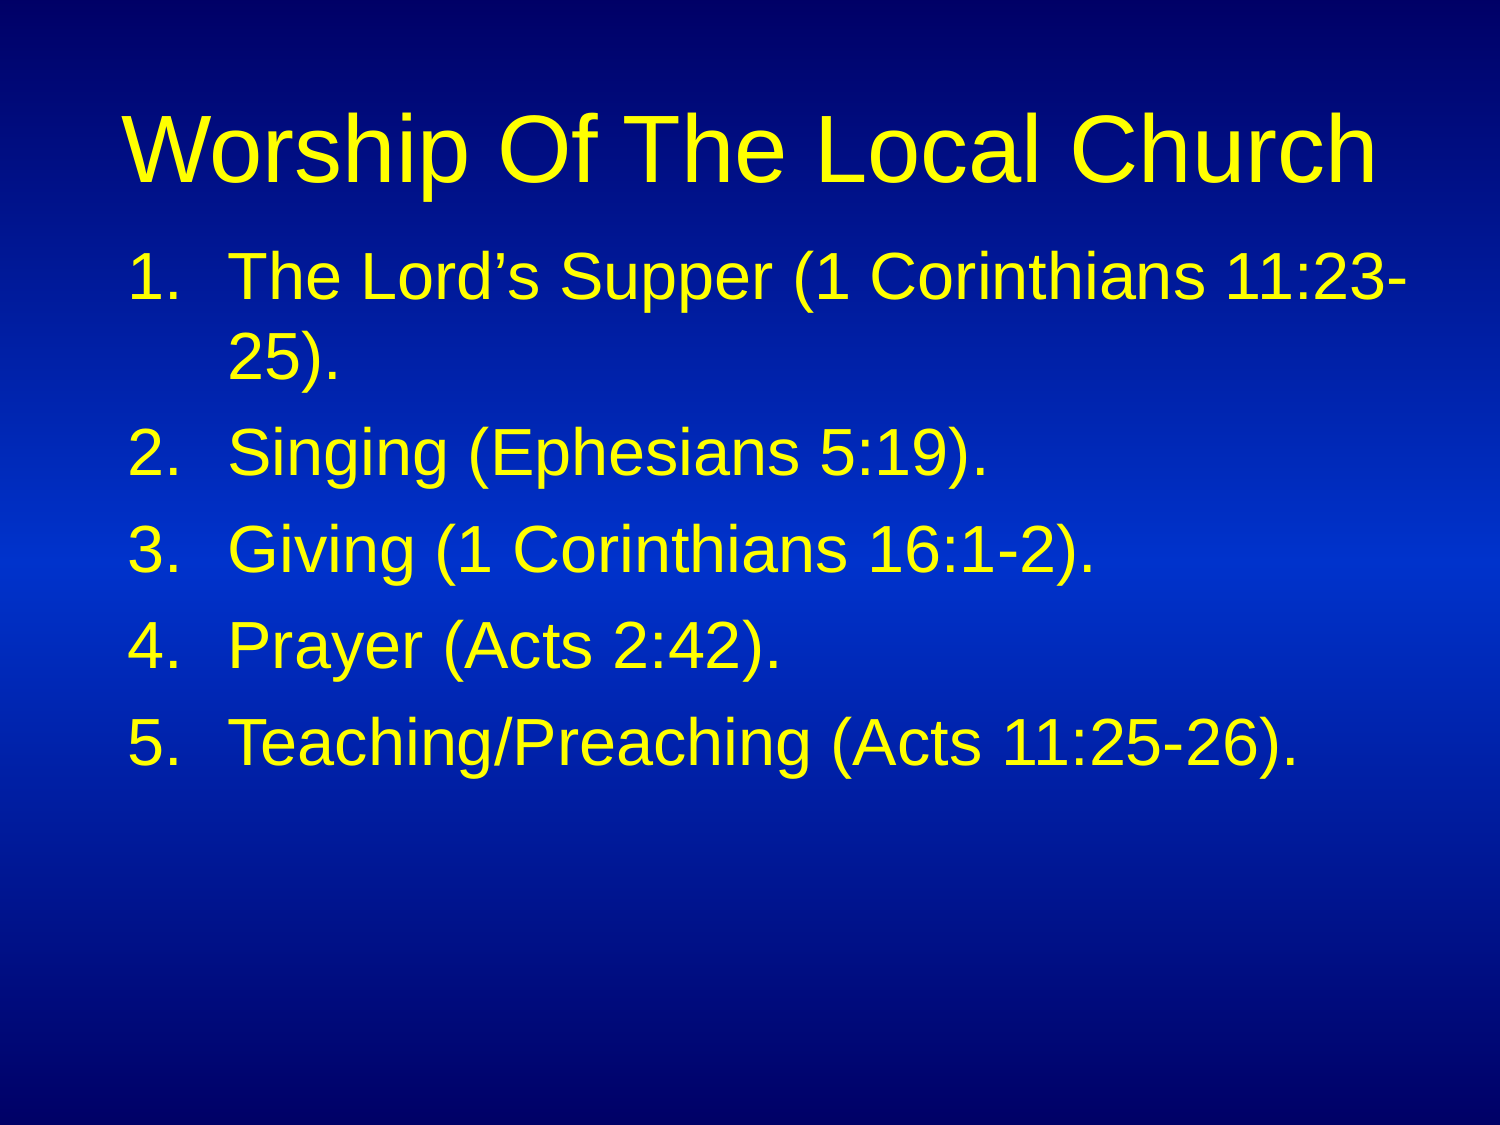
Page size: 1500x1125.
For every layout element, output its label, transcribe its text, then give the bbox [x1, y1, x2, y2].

list The Lord’s Supper (1 Corinthians 11:23-25). Singing (Ephesians 5:19). Giving (1 Corinthians 16:1-2). Prayer (Acts 2:42). Teaching/Preaching (Acts 11:25-26). [112, 224, 1463, 1125]
title Worship Of The Local Church [37, 50, 1463, 238]
